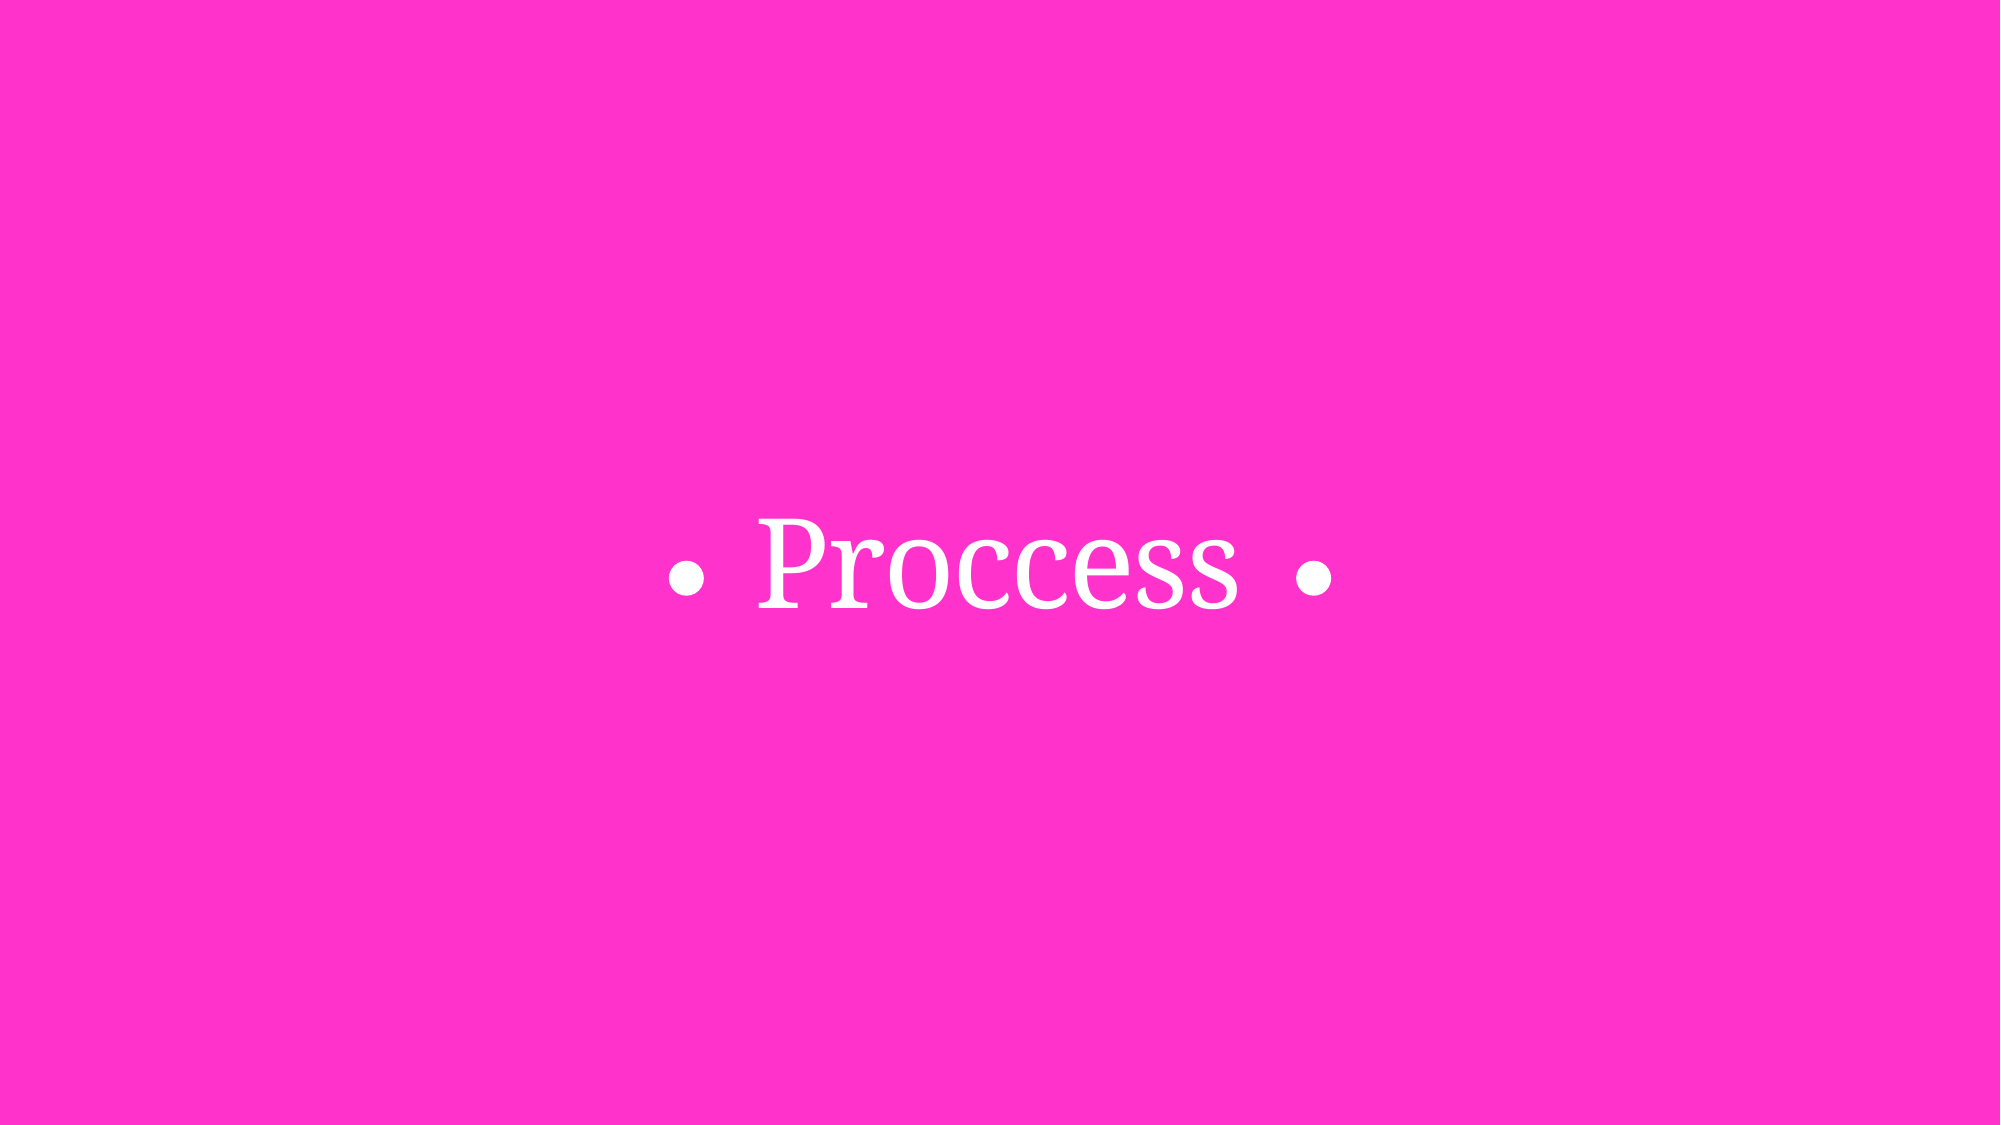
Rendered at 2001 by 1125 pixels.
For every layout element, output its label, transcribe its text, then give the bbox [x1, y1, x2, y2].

list Proccess [710, 492, 1288, 643]
